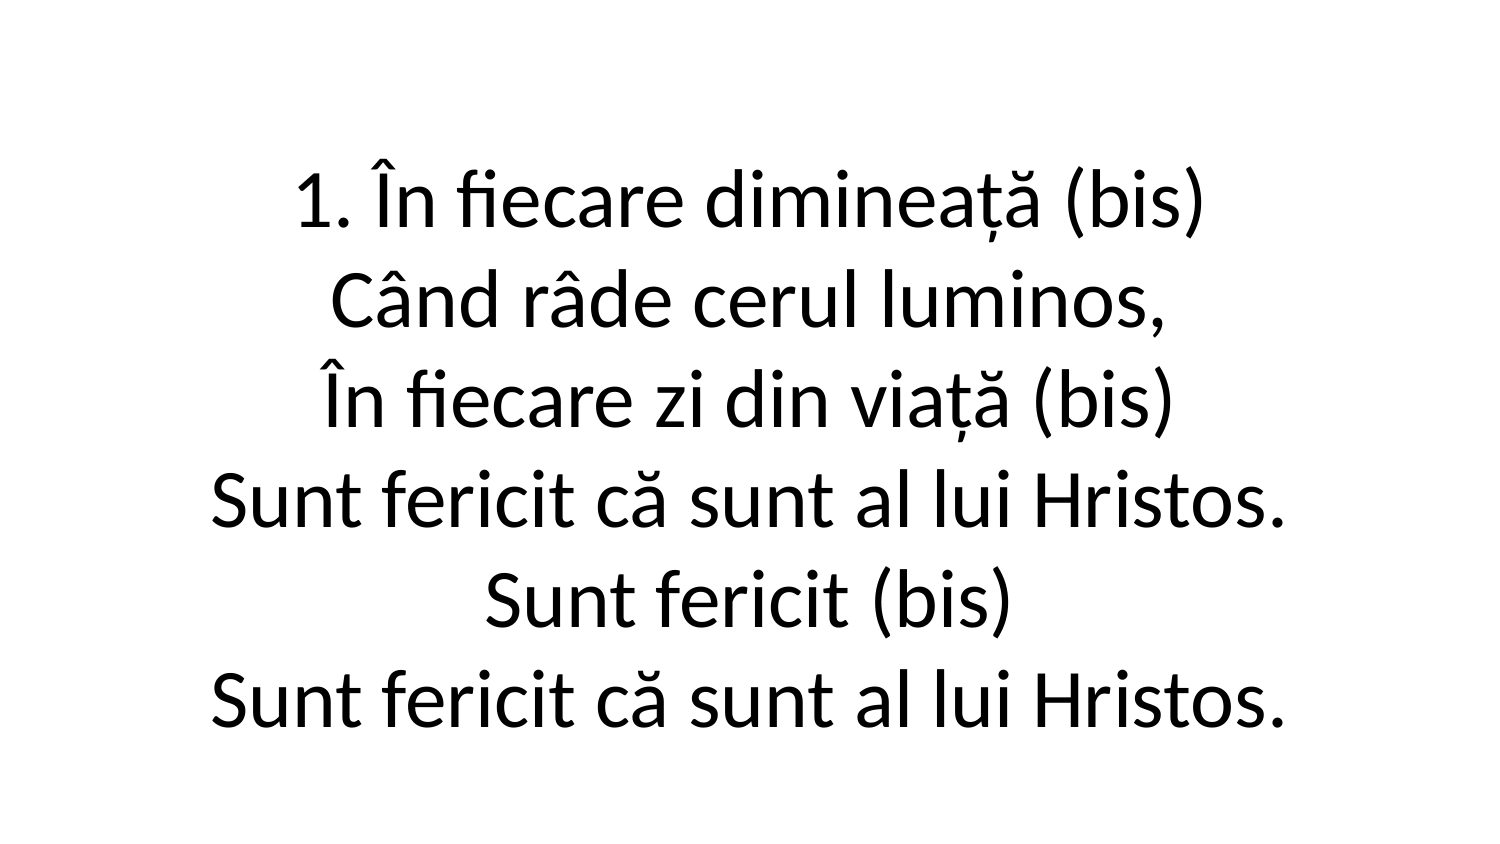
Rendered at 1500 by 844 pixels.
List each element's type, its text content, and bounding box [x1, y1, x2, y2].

text_box 1. În fiecare dimineață (bis) Când râde cerul luminos, În fiecare zi din viață (bis) Sunt fericit că sunt al lui Hristos. Sunt fericit (bis) Sunt fericit că sunt al lui Hristos. [195, 92, 1305, 752]
